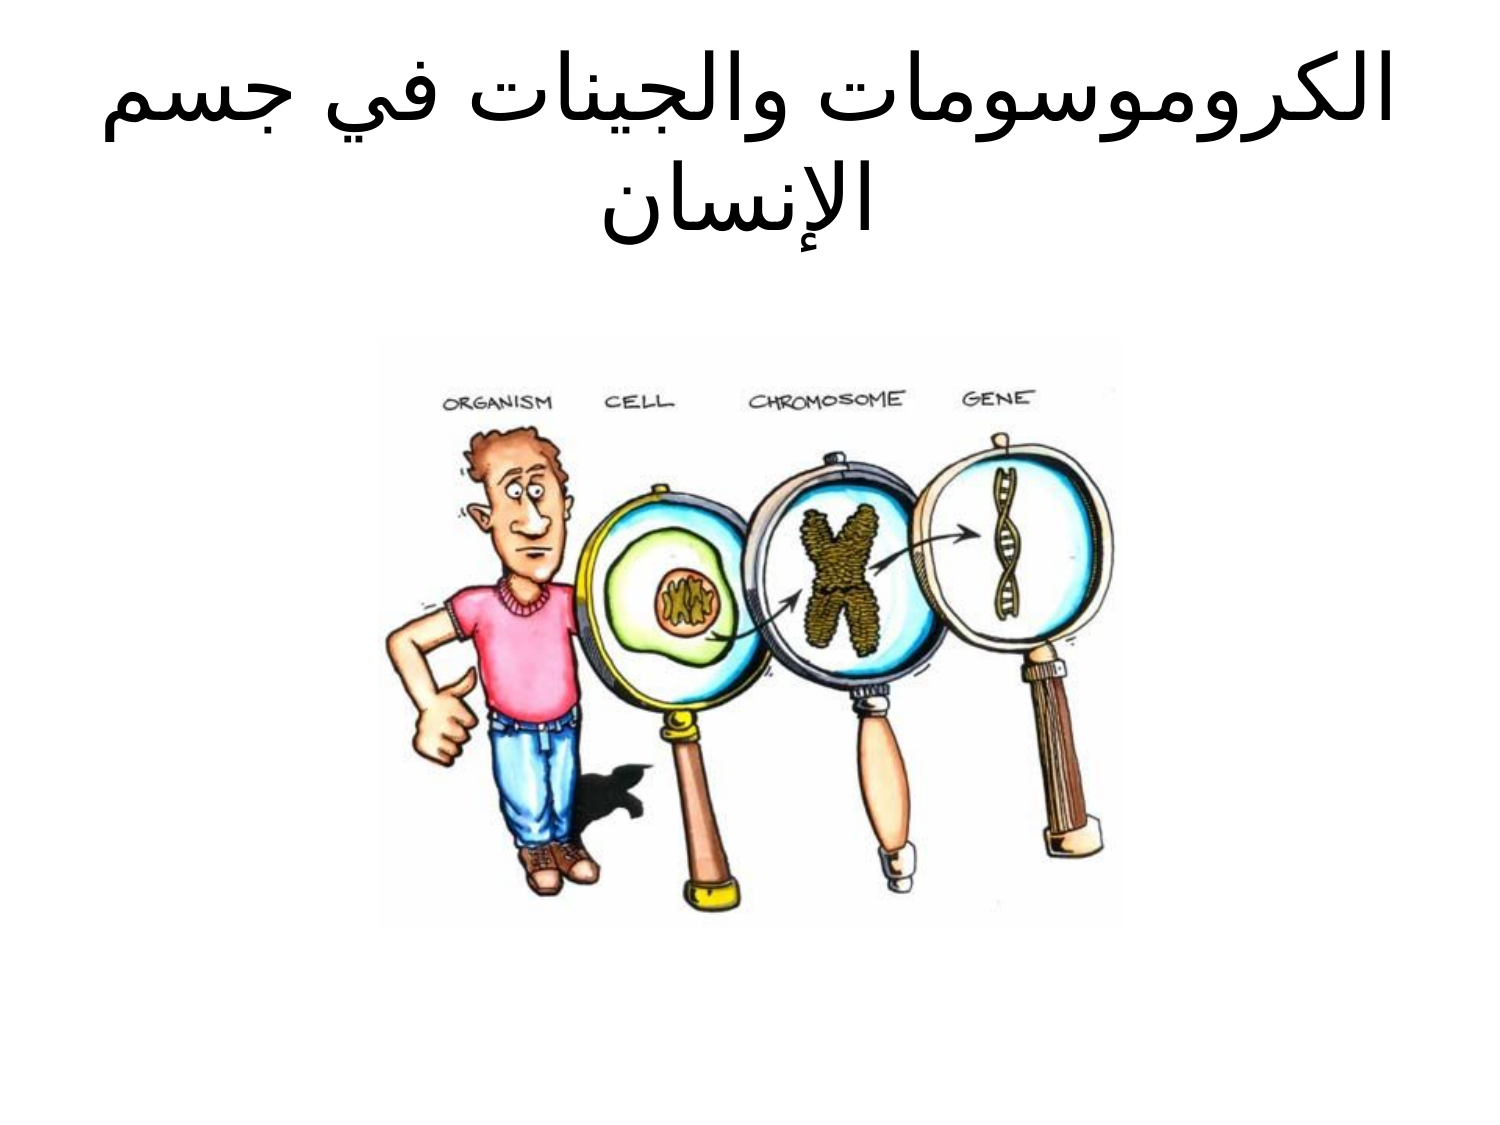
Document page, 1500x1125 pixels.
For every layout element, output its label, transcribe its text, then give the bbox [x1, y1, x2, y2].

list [377, 337, 1123, 930]
title الكروموسومات والجينات في جسم الإنسان [75, 45, 1425, 233]
